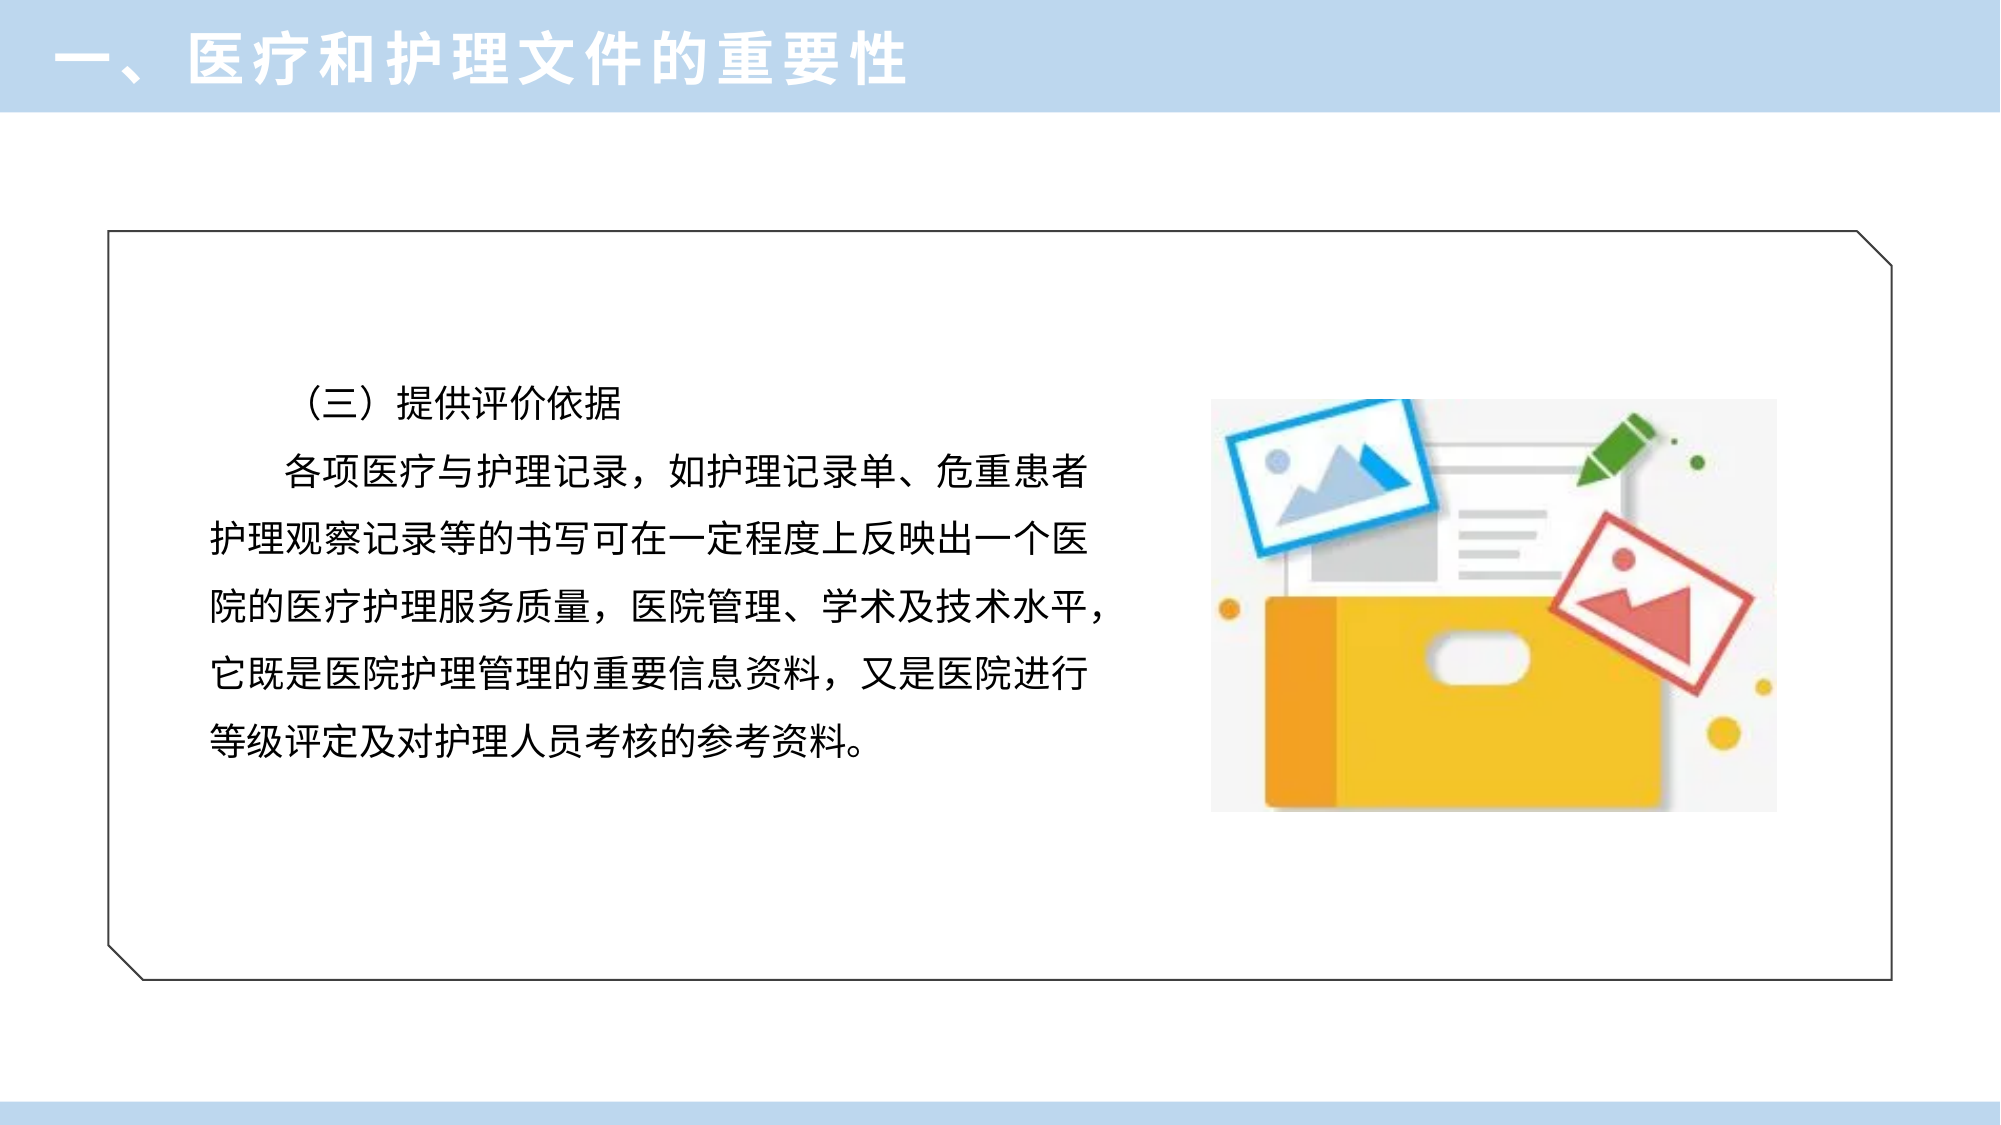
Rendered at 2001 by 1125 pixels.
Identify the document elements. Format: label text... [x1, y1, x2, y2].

text_box （三）提供评价依据 各项医疗与护理记录，如护理记录单、危重患者护理观察记录等的书写可在一定程度上反映出一个医院的医疗护理服务质量，医院管理、学术及技术水平，它既是医院护理管理的重要信息资料，又是医院进行等级评定及对护理人员考核的参考资料。 [194, 350, 1105, 771]
picture [1211, 399, 1777, 812]
text_box [107, 230, 1893, 981]
text_box 一、医疗和护理文件的重要性 [41, 16, 921, 98]
